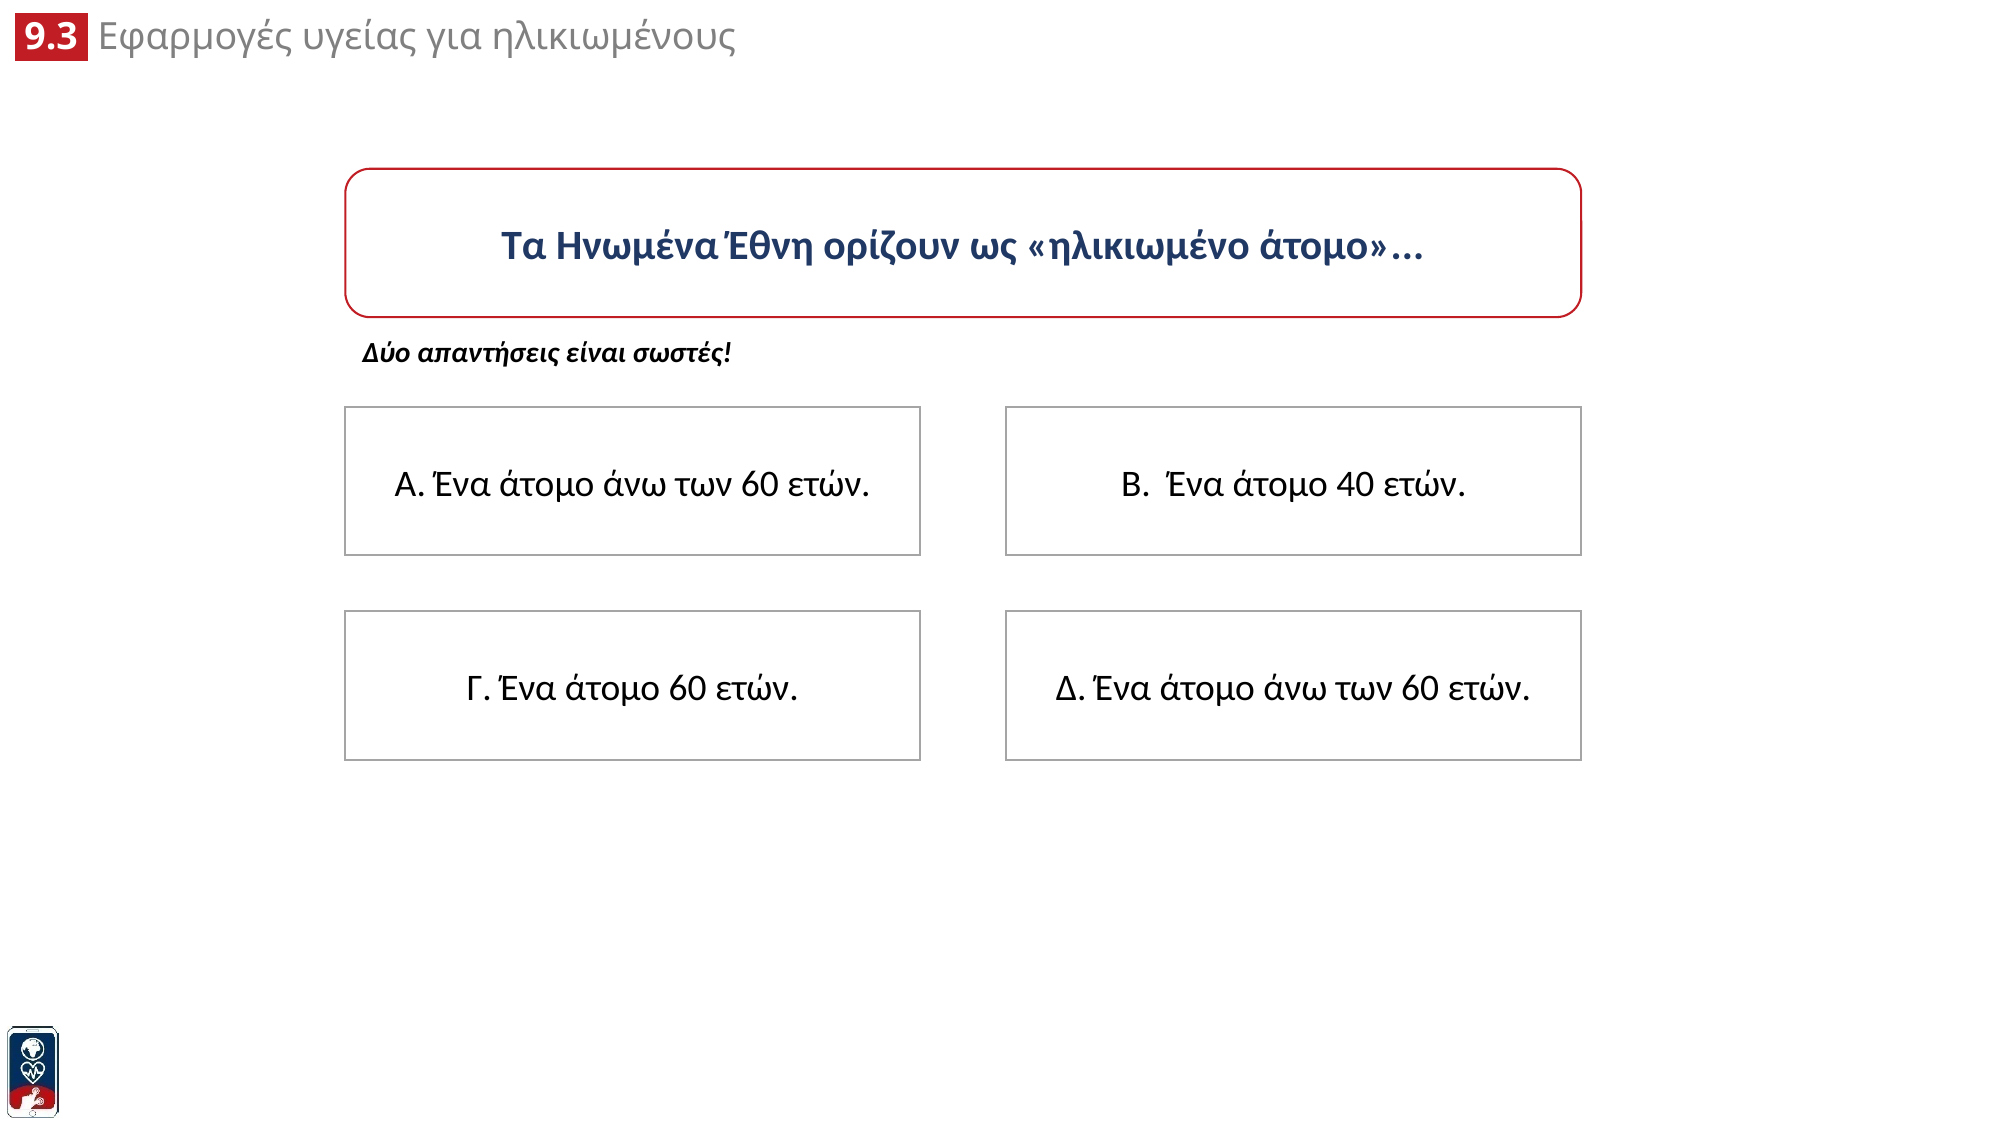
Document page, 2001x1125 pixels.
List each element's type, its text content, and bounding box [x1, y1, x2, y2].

text_box Δ. Ένα άτομο άνω των 60 ετών. [1005, 610, 1582, 761]
text_box A. Ένα άτομο άνω των 60 ετών. [344, 406, 921, 556]
text_box Γ. Ένα άτομο 60 ετών. [344, 610, 921, 761]
text_box B. Ένα άτομο 40 ετών. [1005, 406, 1582, 556]
picture [7, 1026, 59, 1118]
text_box Τα Ηνωμένα Έθνη ορίζουν ως «ηλικιωμένο άτομο»... [344, 167, 1583, 319]
text_box Δύο απαντήσεις είναι σωστές! [347, 325, 748, 376]
